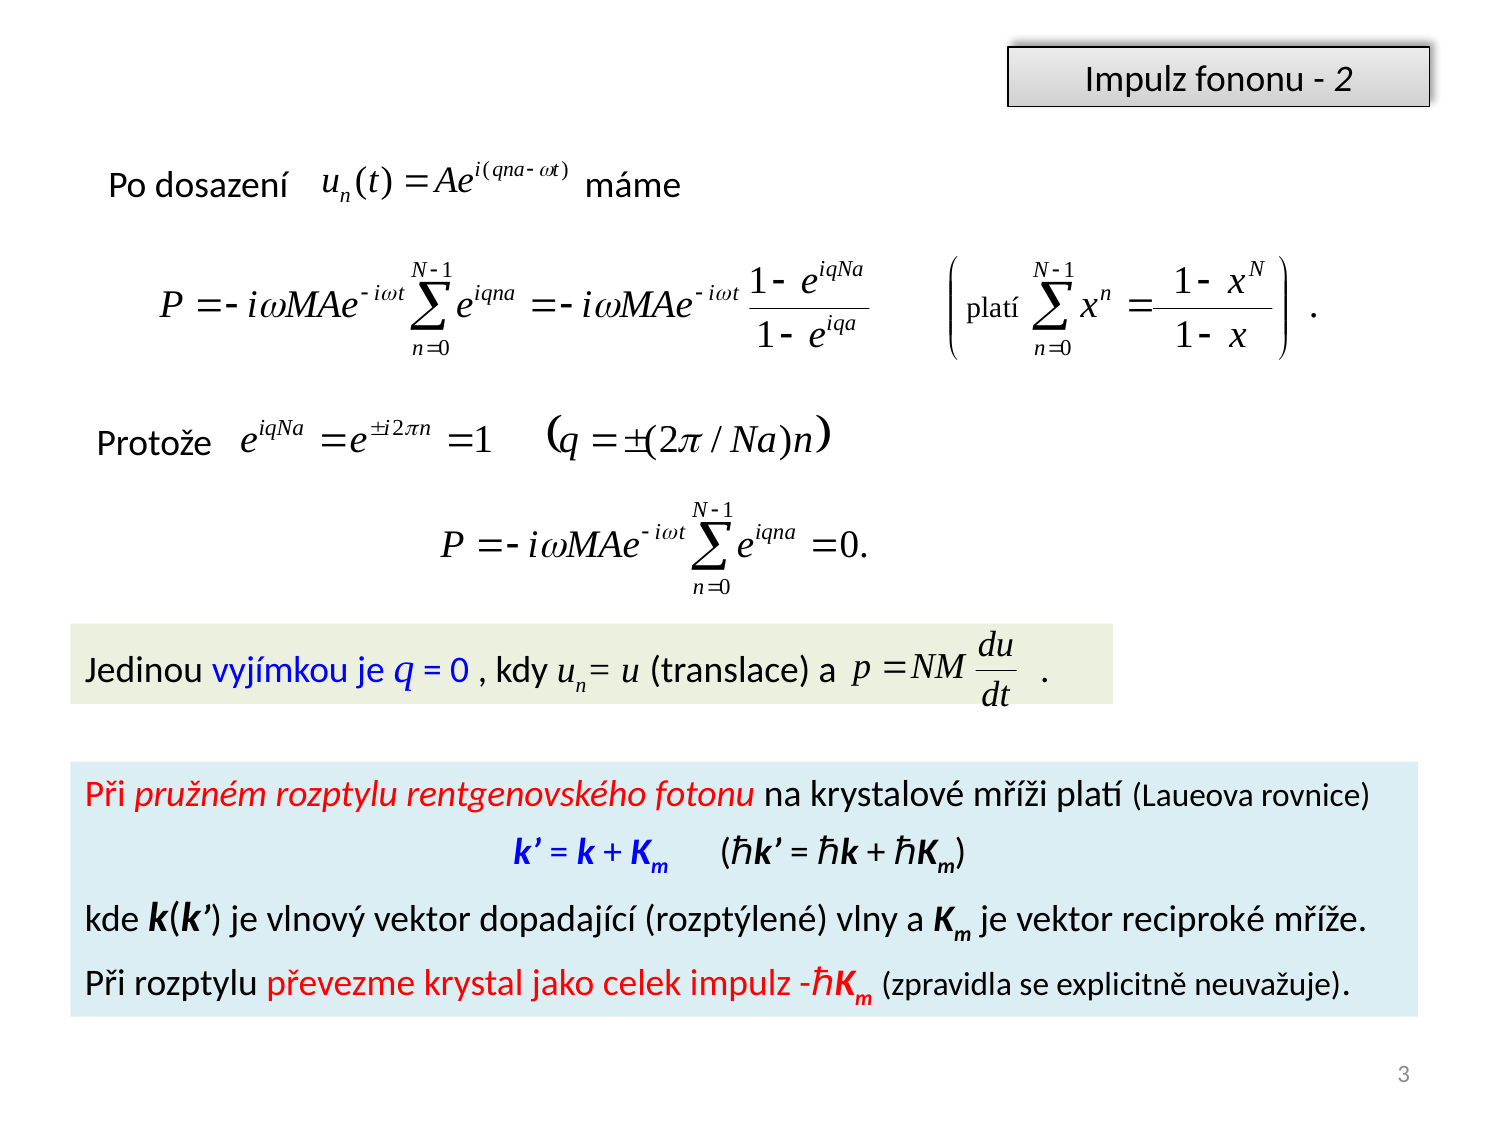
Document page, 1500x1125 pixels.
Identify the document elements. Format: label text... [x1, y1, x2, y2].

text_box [93, 152, 797, 214]
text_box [433, 491, 875, 603]
slide_number 3 [1074, 1042, 1425, 1103]
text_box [152, 245, 1325, 371]
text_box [70, 620, 1114, 719]
text_box Impulz fononu - 2 [1007, 46, 1430, 107]
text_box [81, 409, 891, 471]
text_box Při pružném rozptylu rentgenovského fotonu na krystalové mříži platí (Laueova rovnice) k’ = k + Km (ℏk’ = ℏk + ℏKm) kde k(k’) je vlnový vektor dopadající (rozptýlené) vlny a Km je vektor reciproké mříže. Při rozptylu převezme krystal jako celek impulz -ℏKm (zpravidla se explicitně neuvažuje). [70, 761, 1418, 1017]
